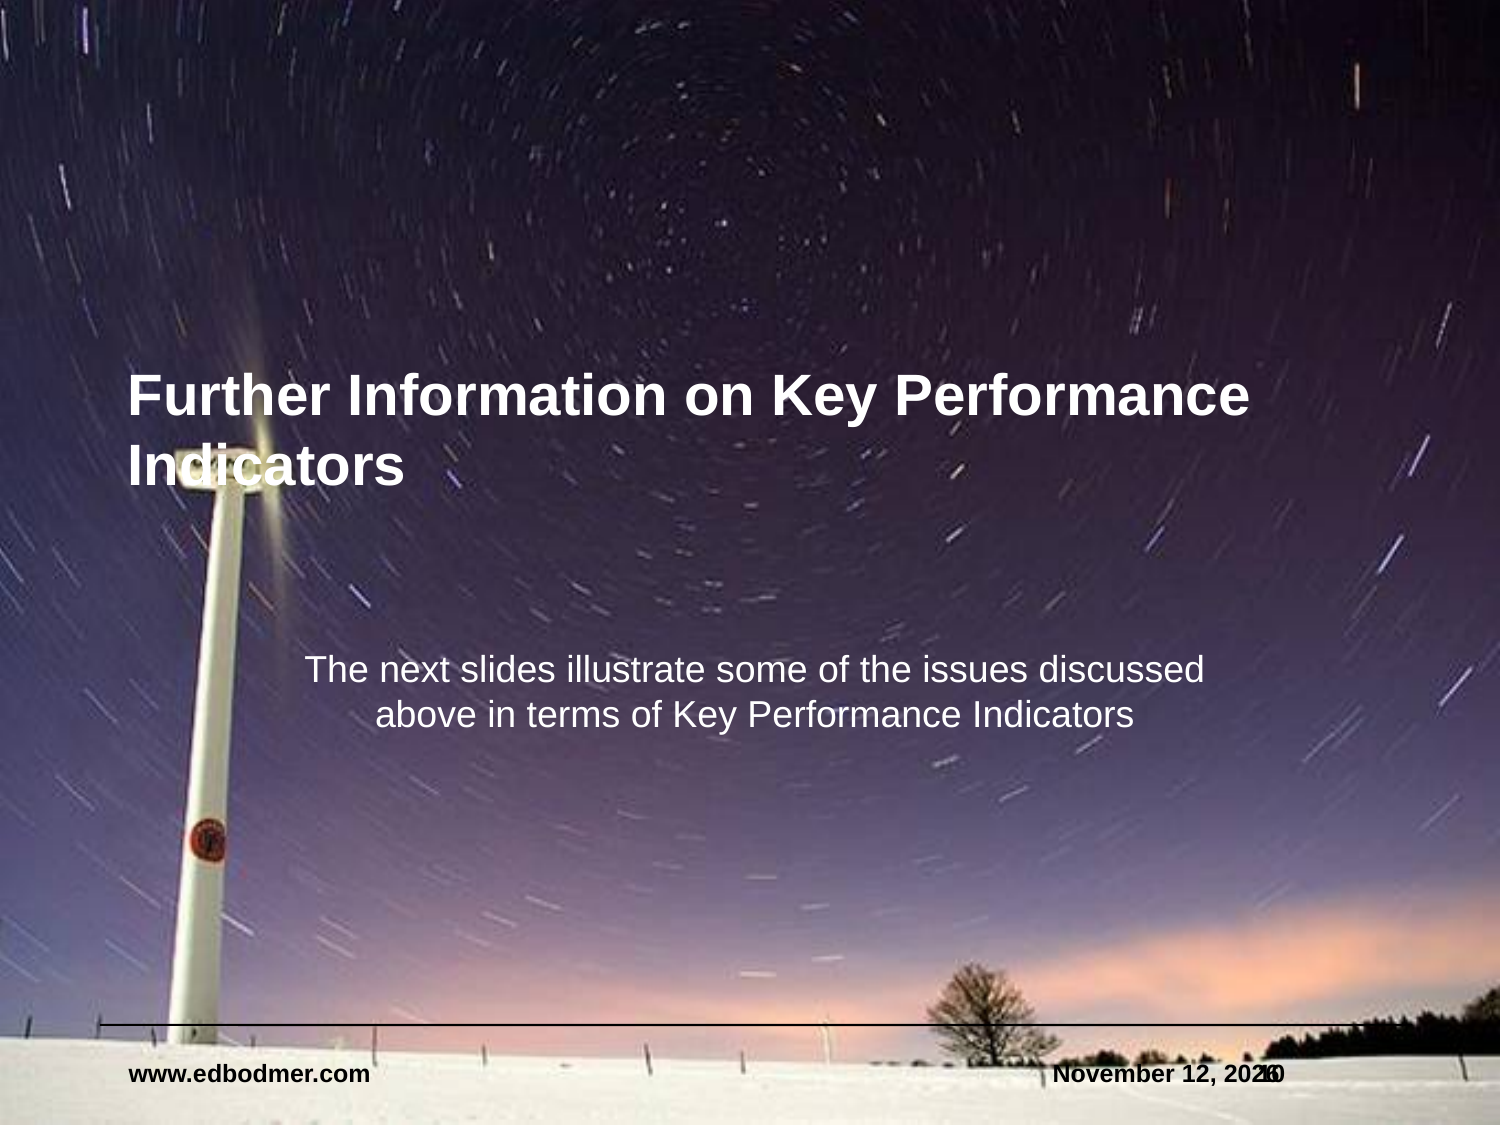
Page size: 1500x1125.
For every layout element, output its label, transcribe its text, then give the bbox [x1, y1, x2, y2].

picture [0, 0, 1500, 1125]
title Further Information on Key Performance Indicators [112, 349, 1388, 592]
subtitle The next slides illustrate some of the issues discussed above in terms of Key Performance Indicators [224, 637, 1276, 926]
